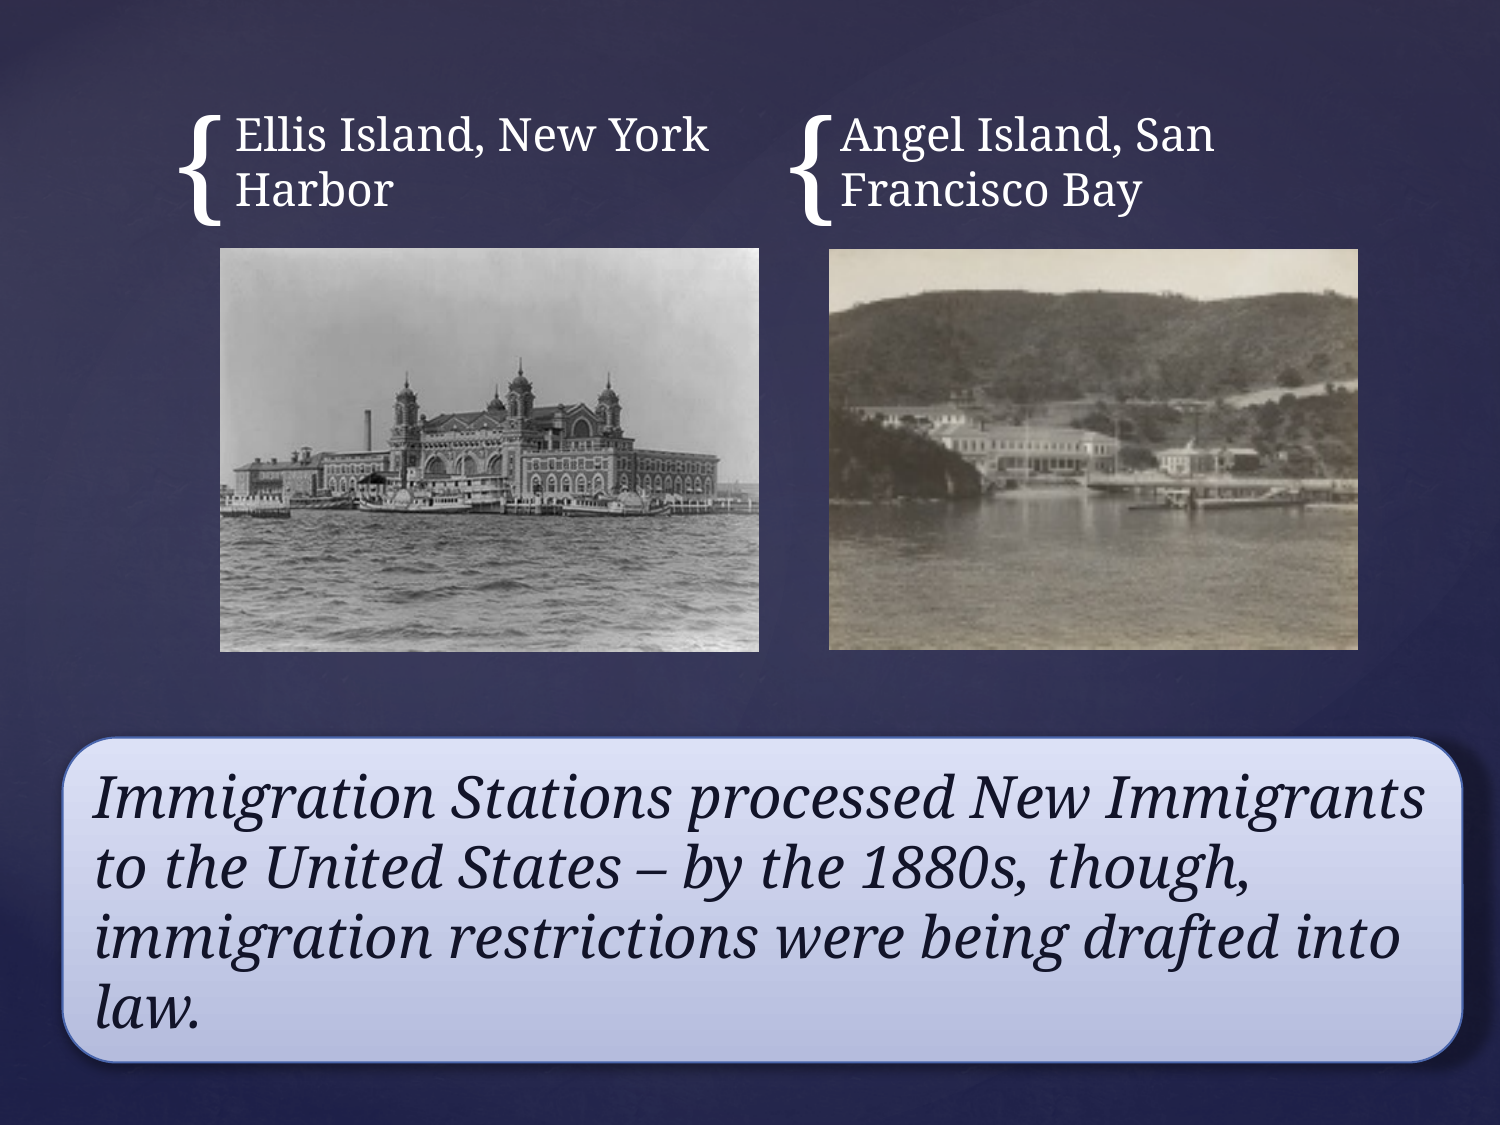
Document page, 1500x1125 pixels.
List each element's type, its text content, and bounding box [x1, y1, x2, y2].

list Ellis Island, New York Harbor [219, 108, 757, 214]
text_box Immigration Stations processed New Immigrants to the United States – by the 1880s, though, immigration restrictions were being drafted into law. [61, 736, 1464, 1064]
list Angel Island, San Francisco Bay [825, 108, 1362, 214]
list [219, 247, 759, 652]
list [828, 249, 1359, 651]
